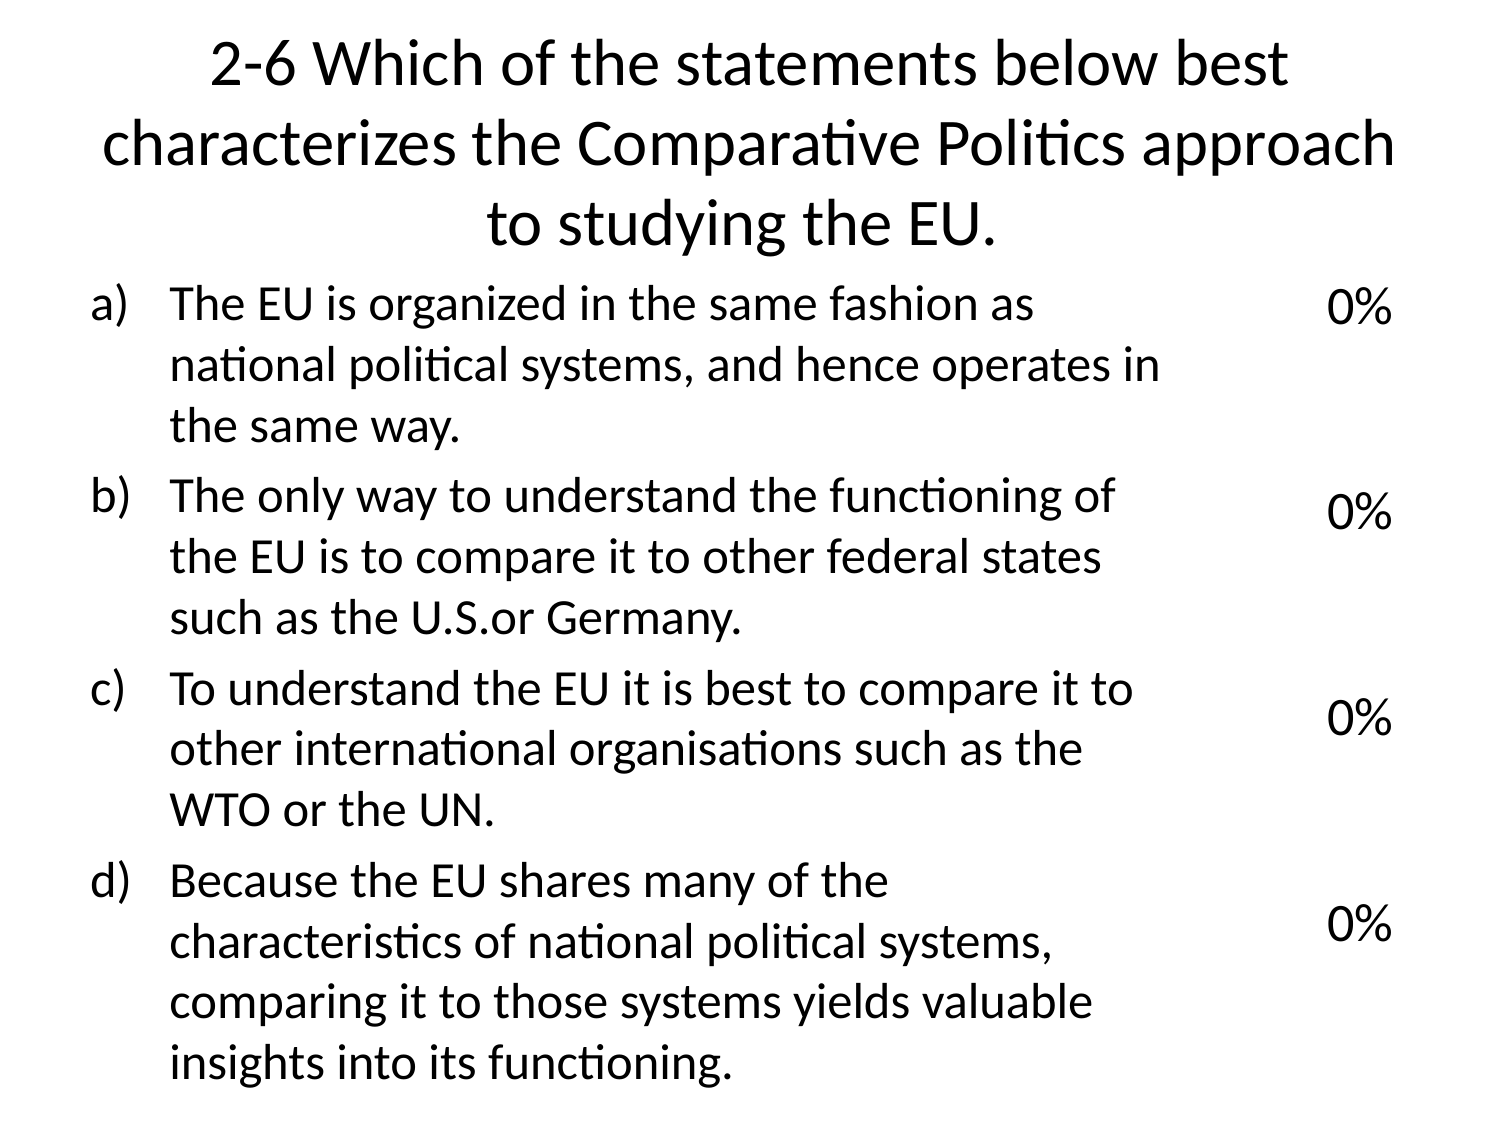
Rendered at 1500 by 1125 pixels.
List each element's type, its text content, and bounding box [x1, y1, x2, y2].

list The EU is organized in the same fashion as national political systems, and hence operates in the same way. The only way to understand the functioning of the EU is to compare it to other federal states such as the U.S.or Germany. To understand the EU it is best to compare it to other international organisations such as the WTO or the UN. Because the EU shares many of the characteristics of national political systems, comparing it to those systems yields valuable insights into its functioning. [74, 262, 1188, 1113]
list 0% 0% 0% 0% [1124, 262, 1409, 1006]
title 2-6 Which of the statements below best characterizes the Comparative Politics approach to studying the EU. [74, 11, 1426, 267]
